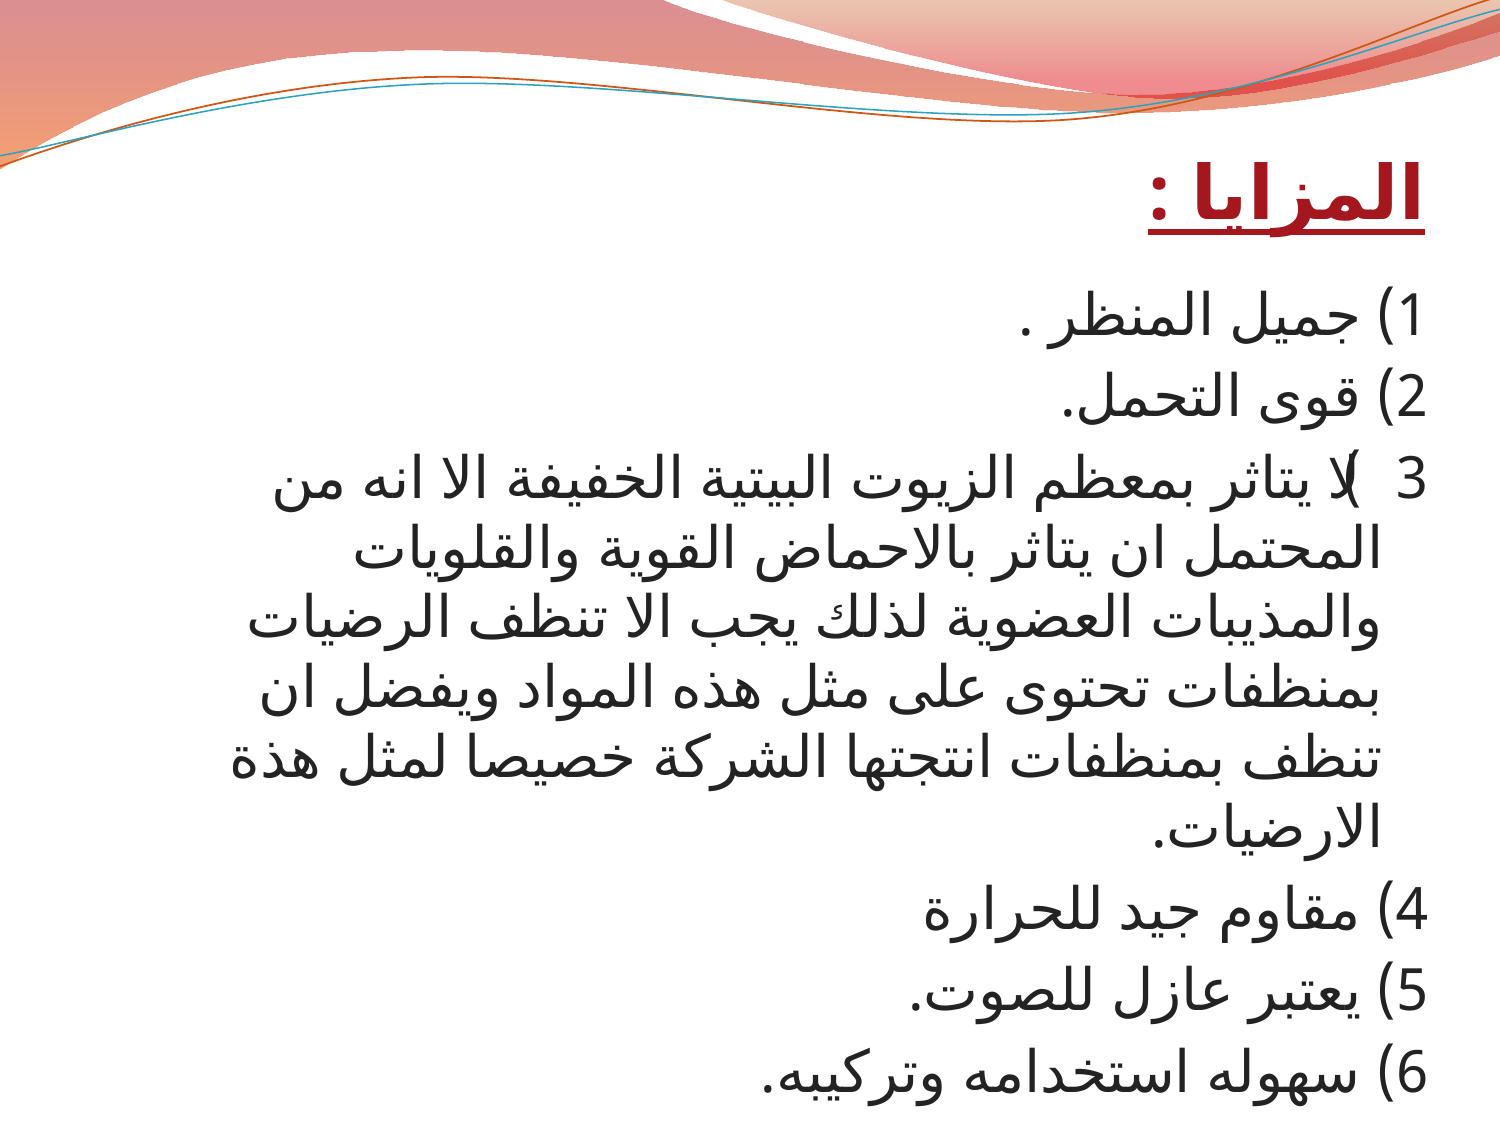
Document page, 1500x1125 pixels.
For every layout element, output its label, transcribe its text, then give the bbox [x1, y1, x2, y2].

title المزايا : [1066, 115, 1425, 235]
list 1) جميل المنظر . 2) قوى التحمل. 3) لا يتاثر بمعظم الزيوت البيتية الخفيفة الا انه من المحتمل ان يتاثر بالاحماض القوية والقلويات والمذيبات العضوية لذلك يجب الا تنظف الرضيات بمنظفات تحتوى على مثل هذه المواد ويفضل ان تنظف بمنظفات انتجتها الشركة خصيصا لمثل هذة الارضيات. 4) مقاوم جيد للحرارة 5) يعتبر عازل للصوت. 6) سهوله استخدامه وتركيبه. [93, 269, 1444, 1125]
